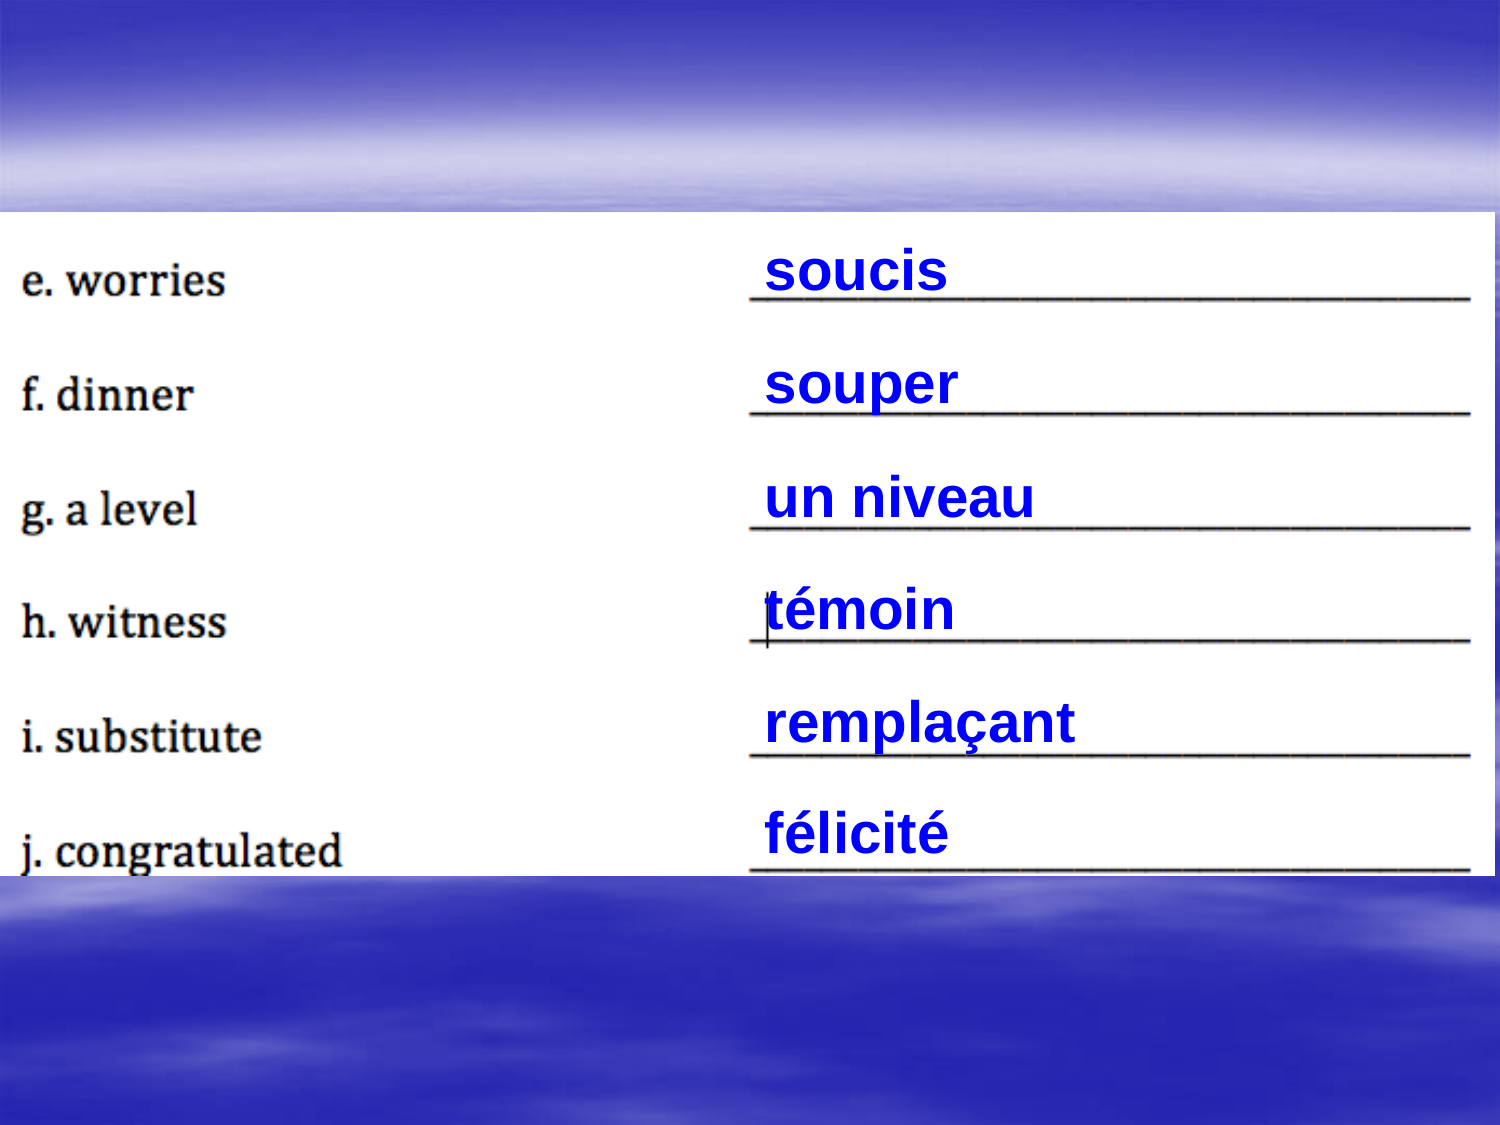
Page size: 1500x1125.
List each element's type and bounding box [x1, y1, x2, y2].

picture [0, 212, 1496, 876]
